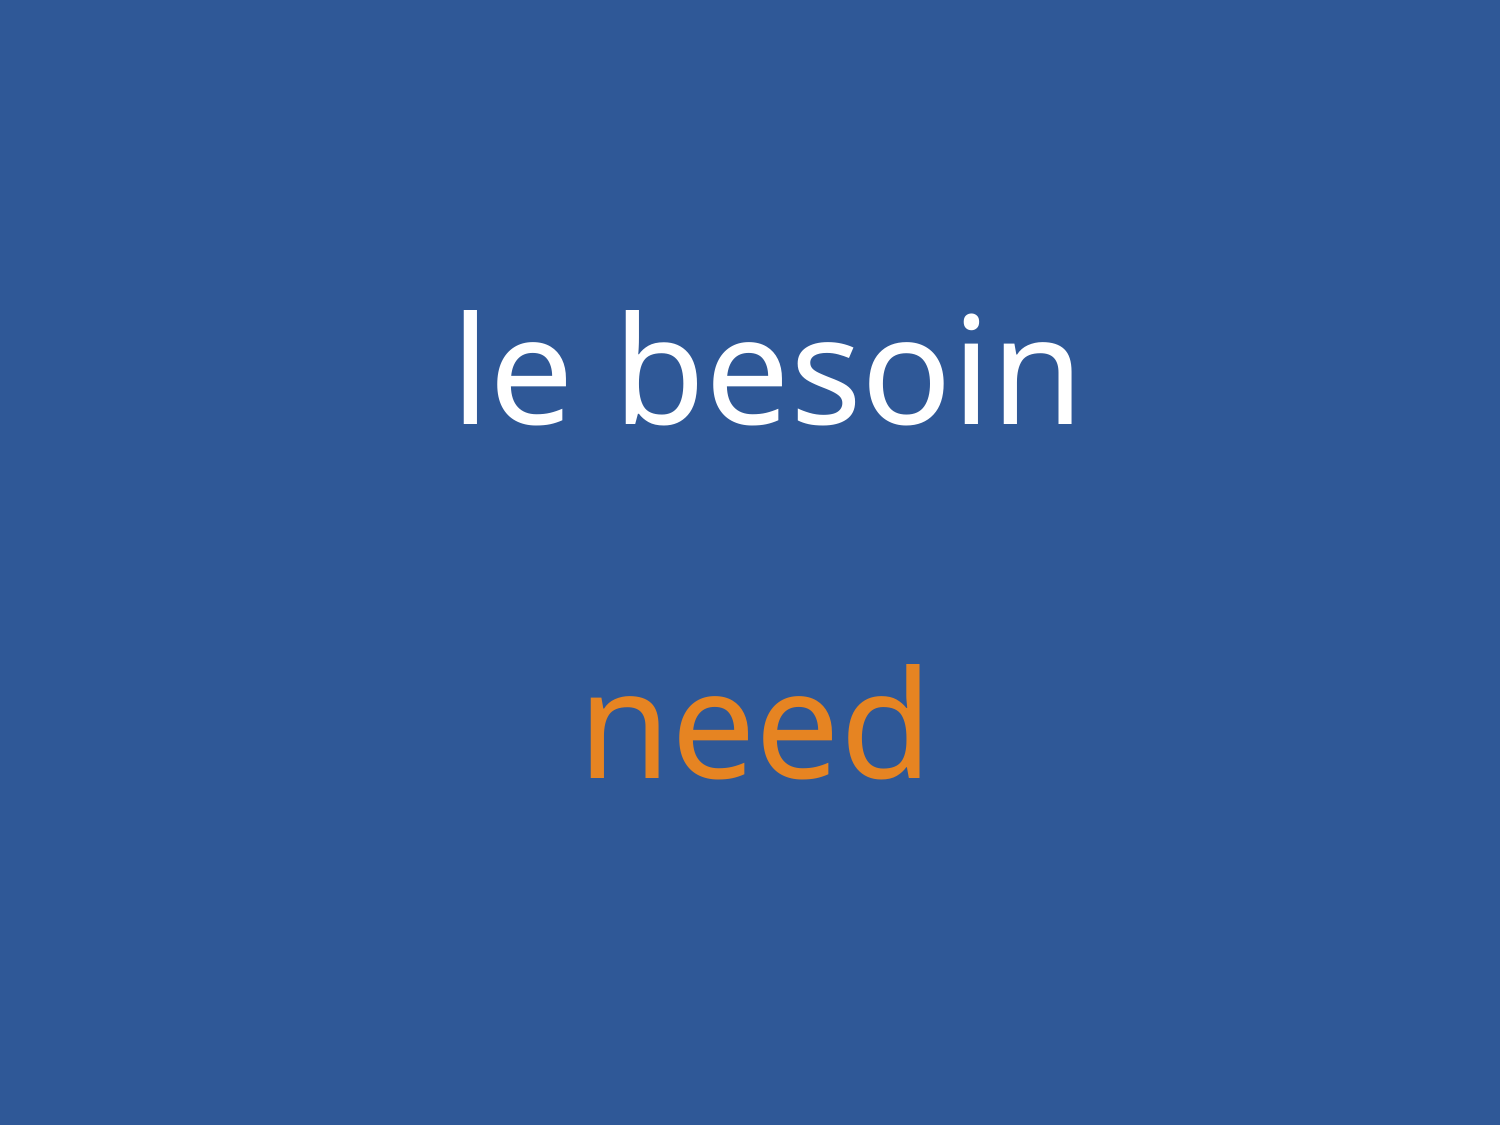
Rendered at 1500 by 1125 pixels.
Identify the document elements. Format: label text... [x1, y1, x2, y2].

text_box le besoin [301, 267, 1235, 462]
text_box need [301, 621, 1211, 817]
